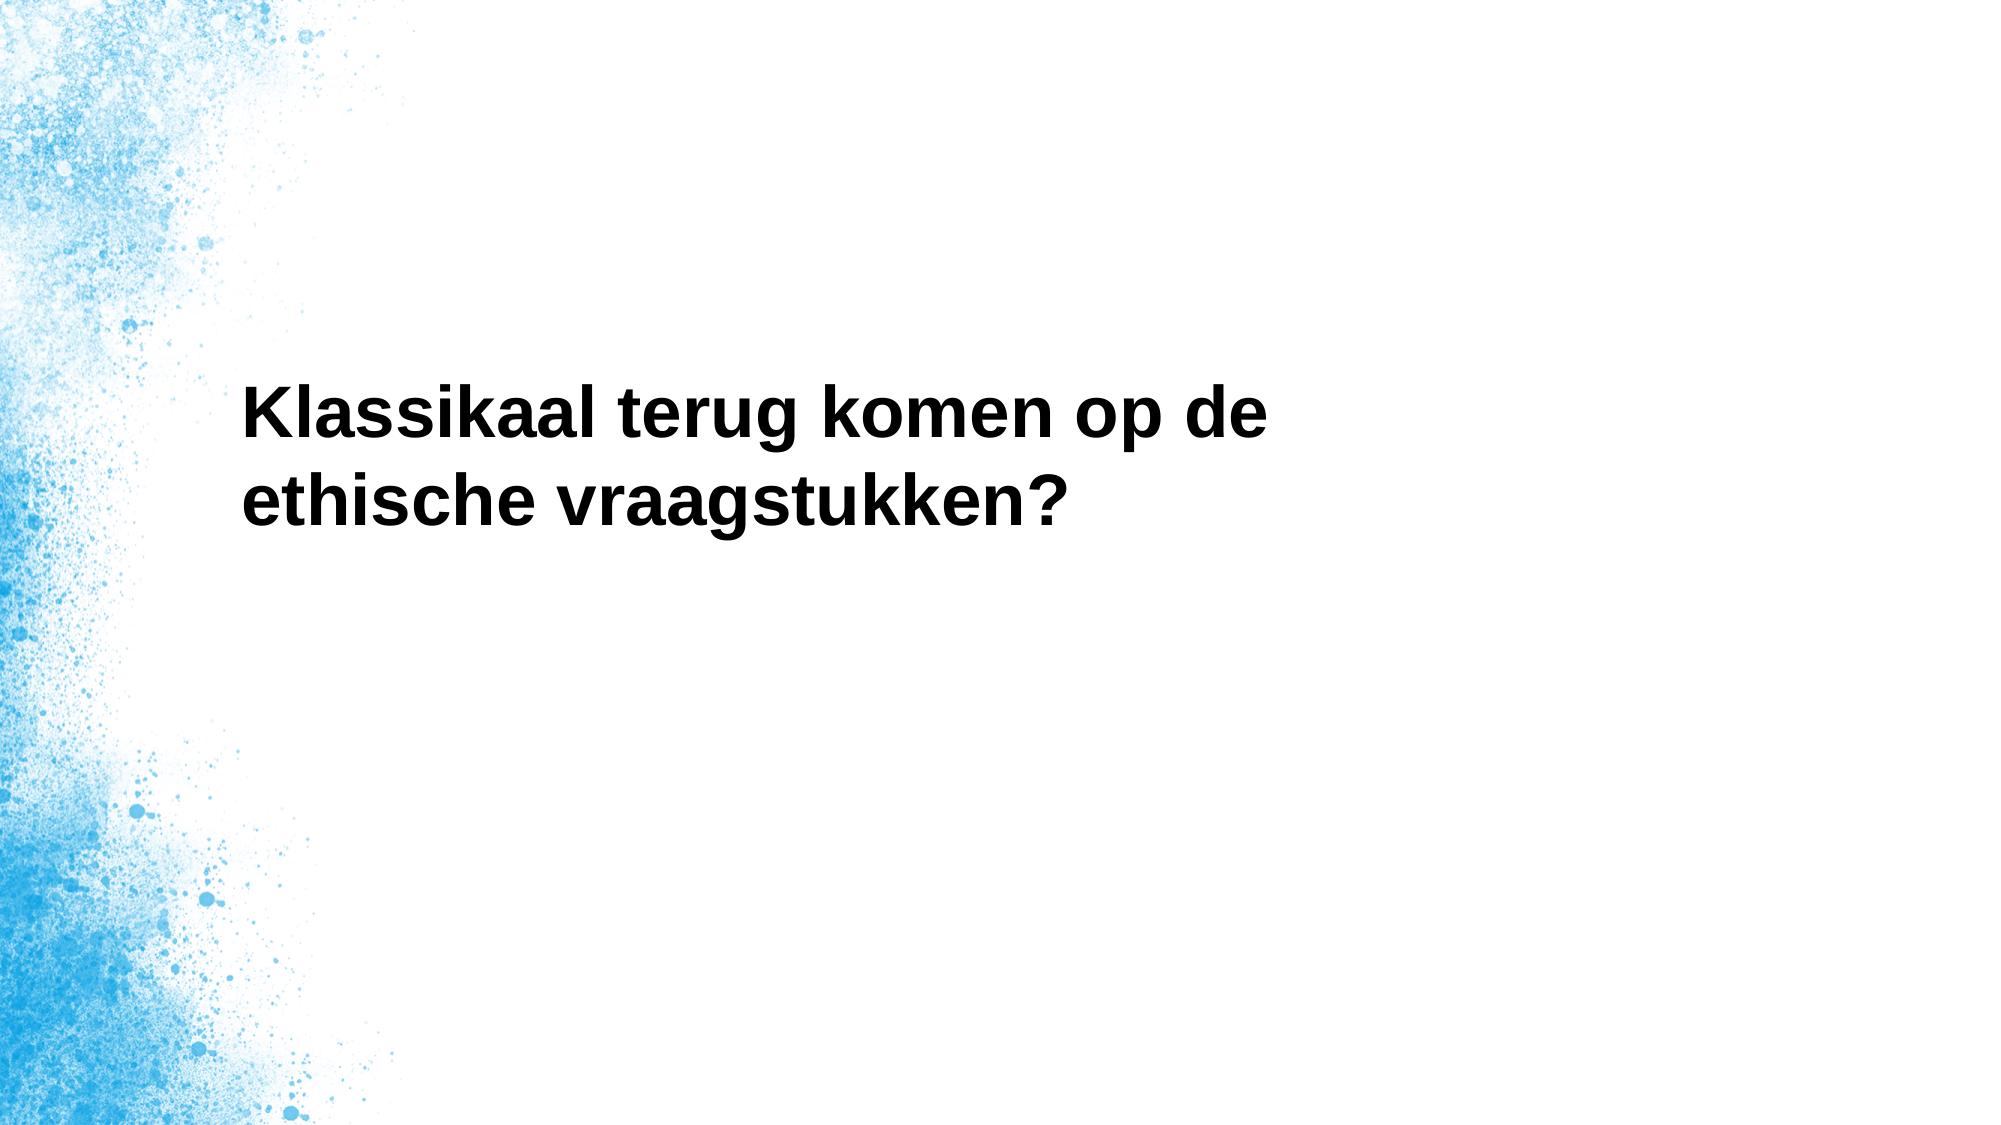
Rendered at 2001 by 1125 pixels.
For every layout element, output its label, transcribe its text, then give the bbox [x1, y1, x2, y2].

title Klassikaal terug komen op de ethische vraagstukken? [241, 352, 1579, 541]
picture [0, 0, 415, 1125]
